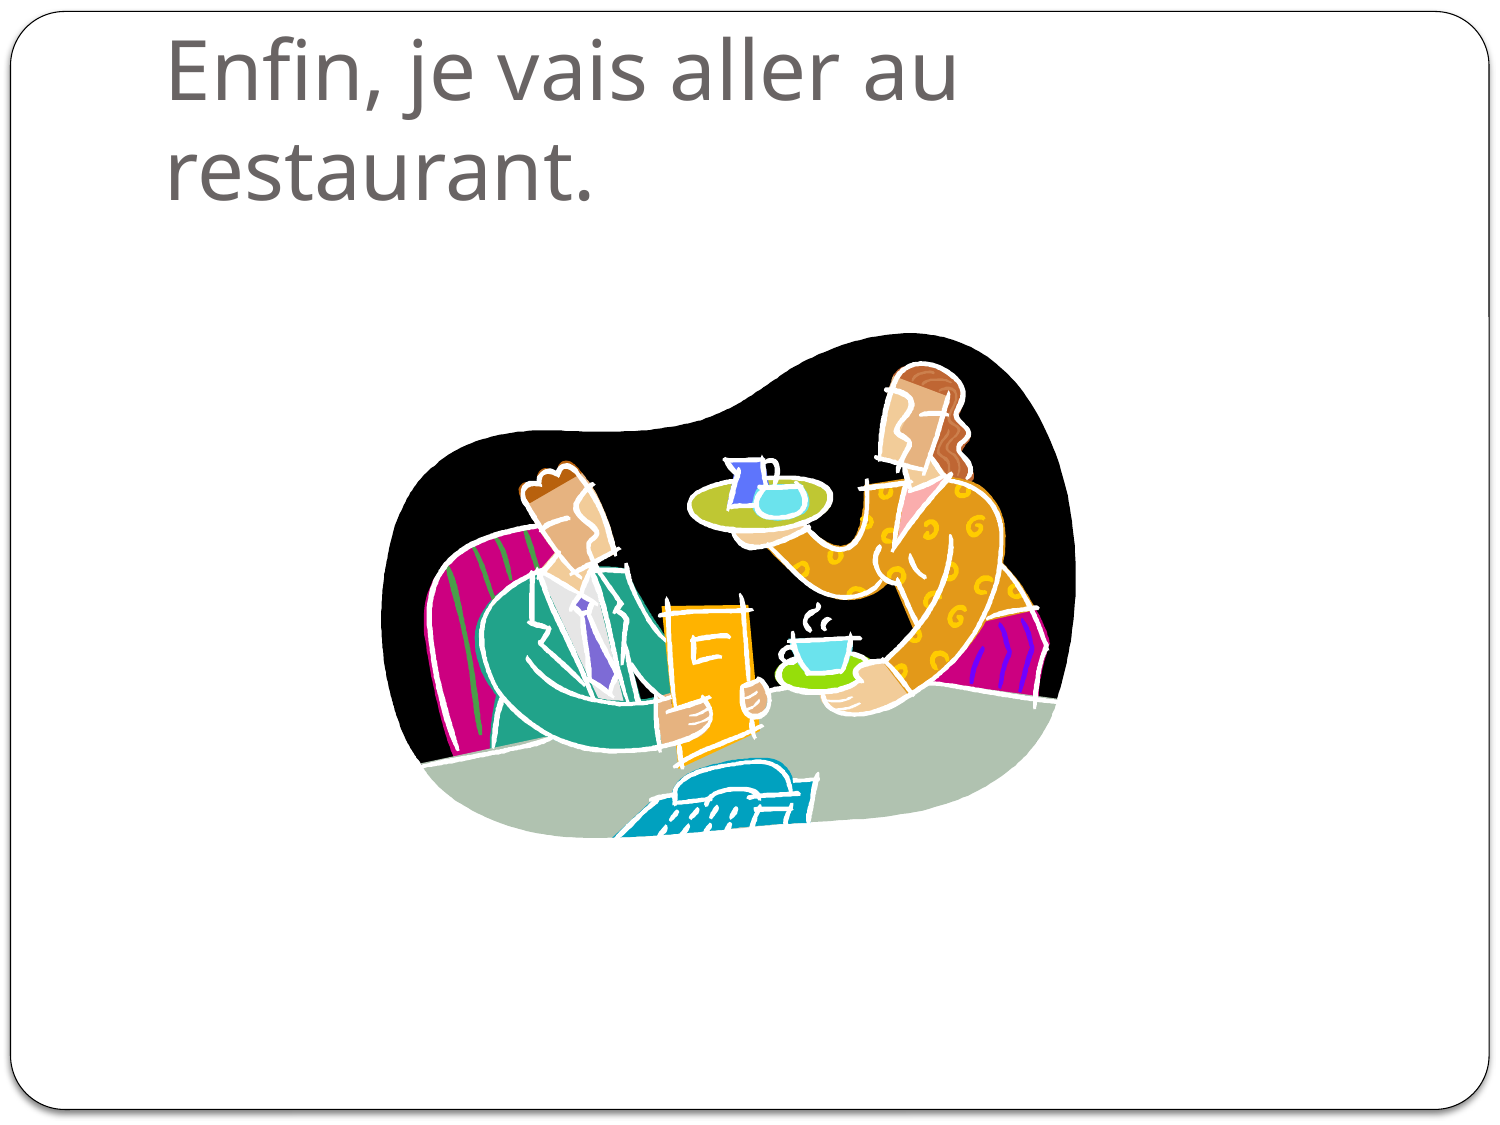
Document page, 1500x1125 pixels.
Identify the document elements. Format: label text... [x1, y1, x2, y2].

picture [374, 324, 1085, 851]
title Enfin, je vais aller au restaurant. [150, 45, 1425, 233]
